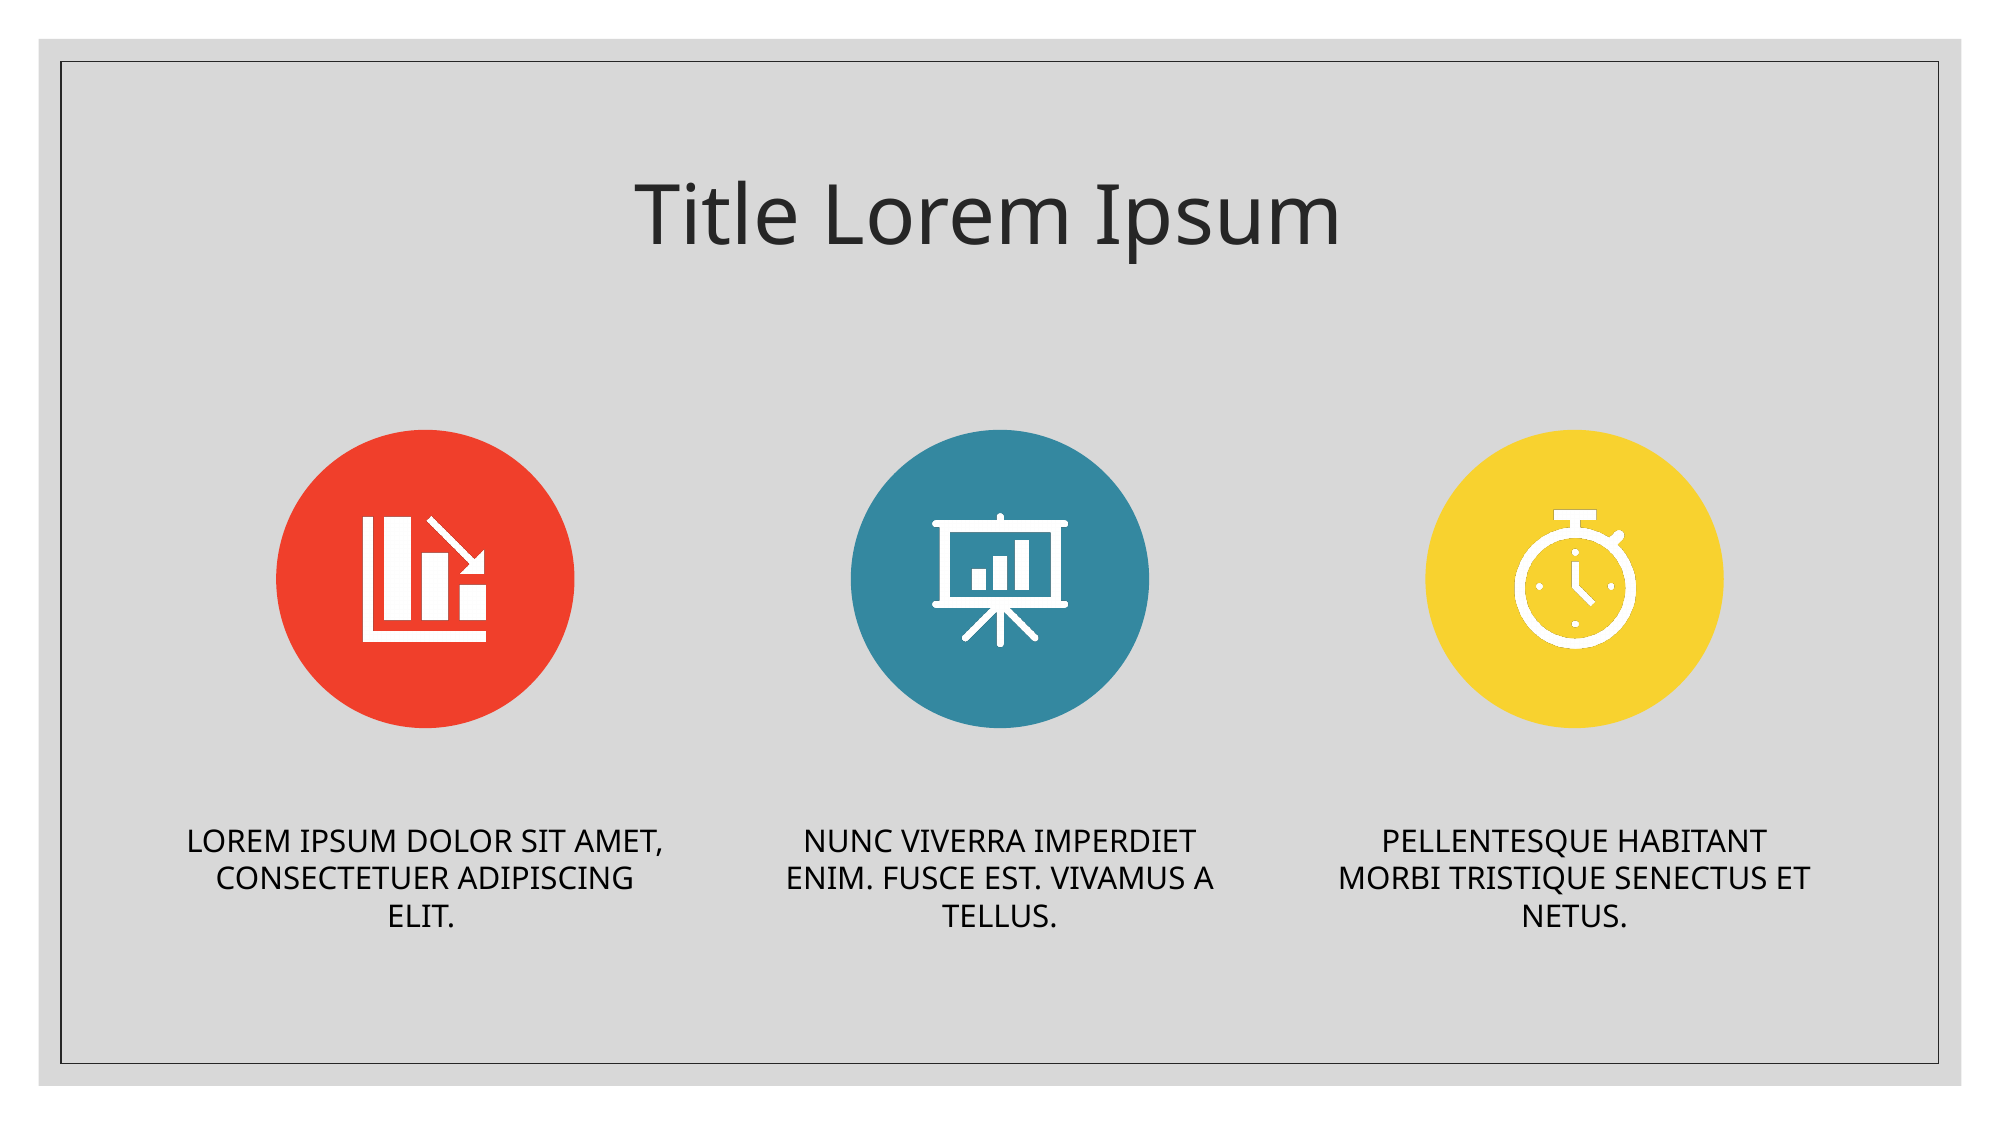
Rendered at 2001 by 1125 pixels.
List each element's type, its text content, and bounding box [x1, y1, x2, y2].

title Title Lorem Ipsum [174, 105, 1825, 331]
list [174, 378, 1825, 991]
